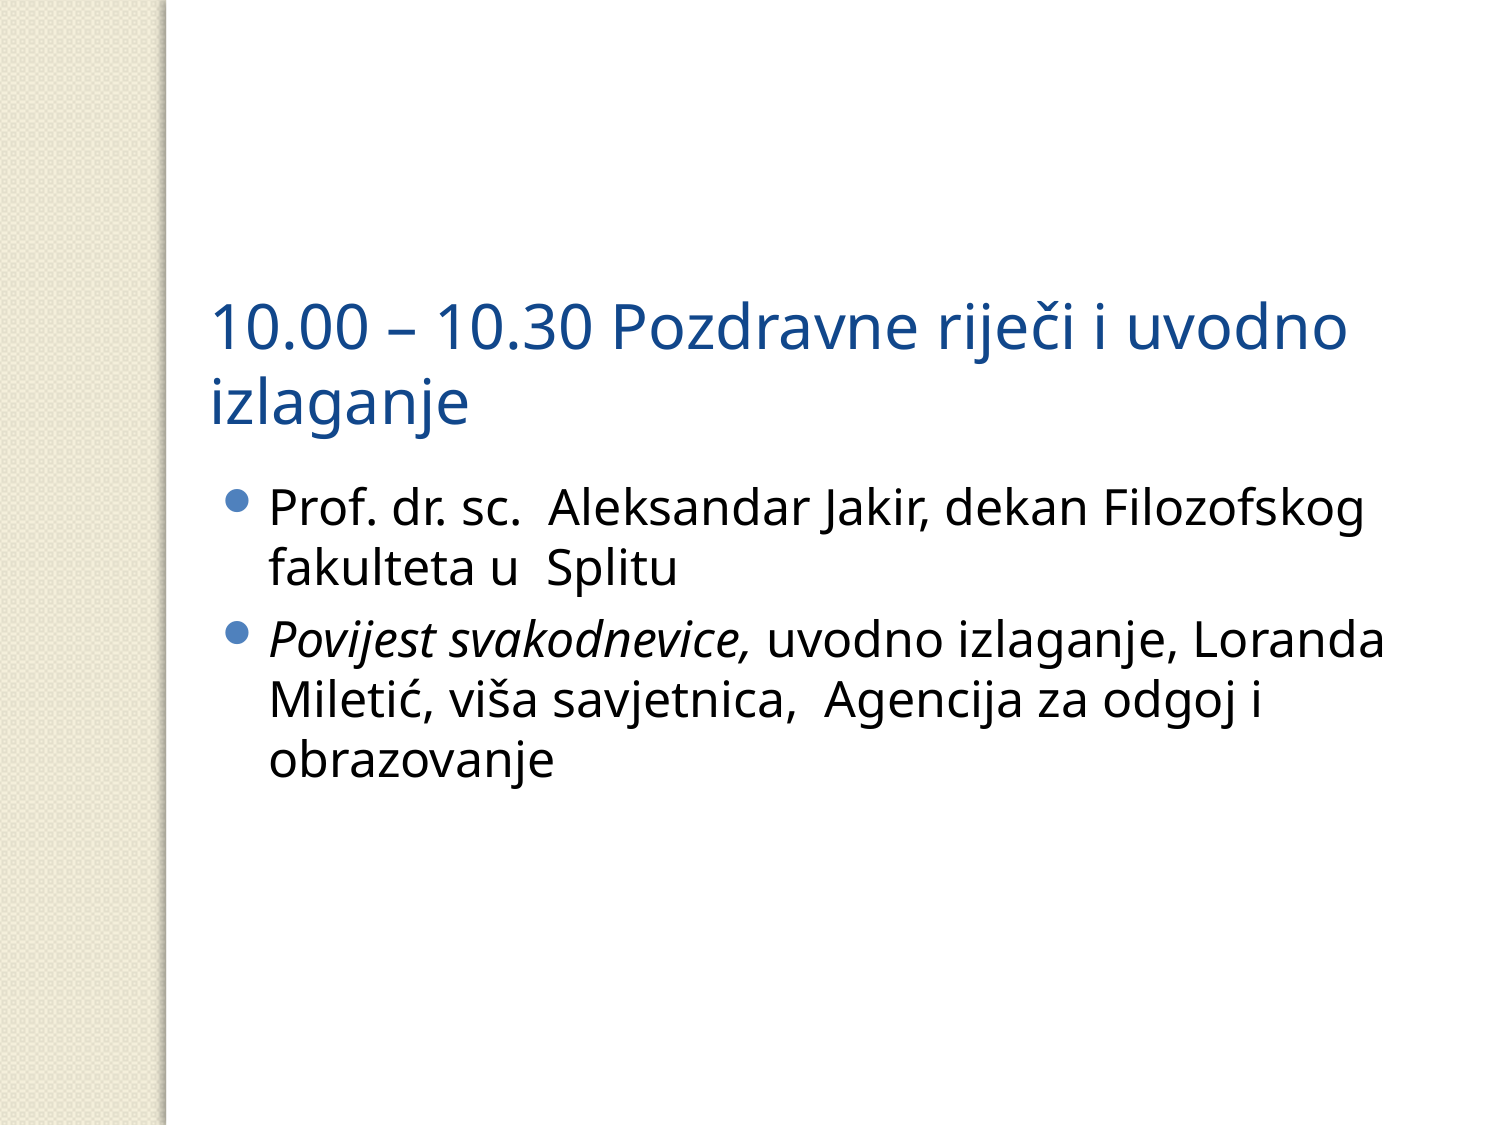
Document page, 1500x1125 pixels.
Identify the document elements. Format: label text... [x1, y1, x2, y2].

list Prof. dr. sc. Aleksandar Jakir, dekan Filozofskog fakulteta u Splitu Povijest svakodnevice, uvodno izlaganje, Loranda Miletić, viša savjetnica, Agencija za odgoj i obrazovanje [193, 467, 1500, 1025]
title 10.00 – 10.30 Pozdravne riječi i uvodno izlaganje [194, 278, 1500, 445]
